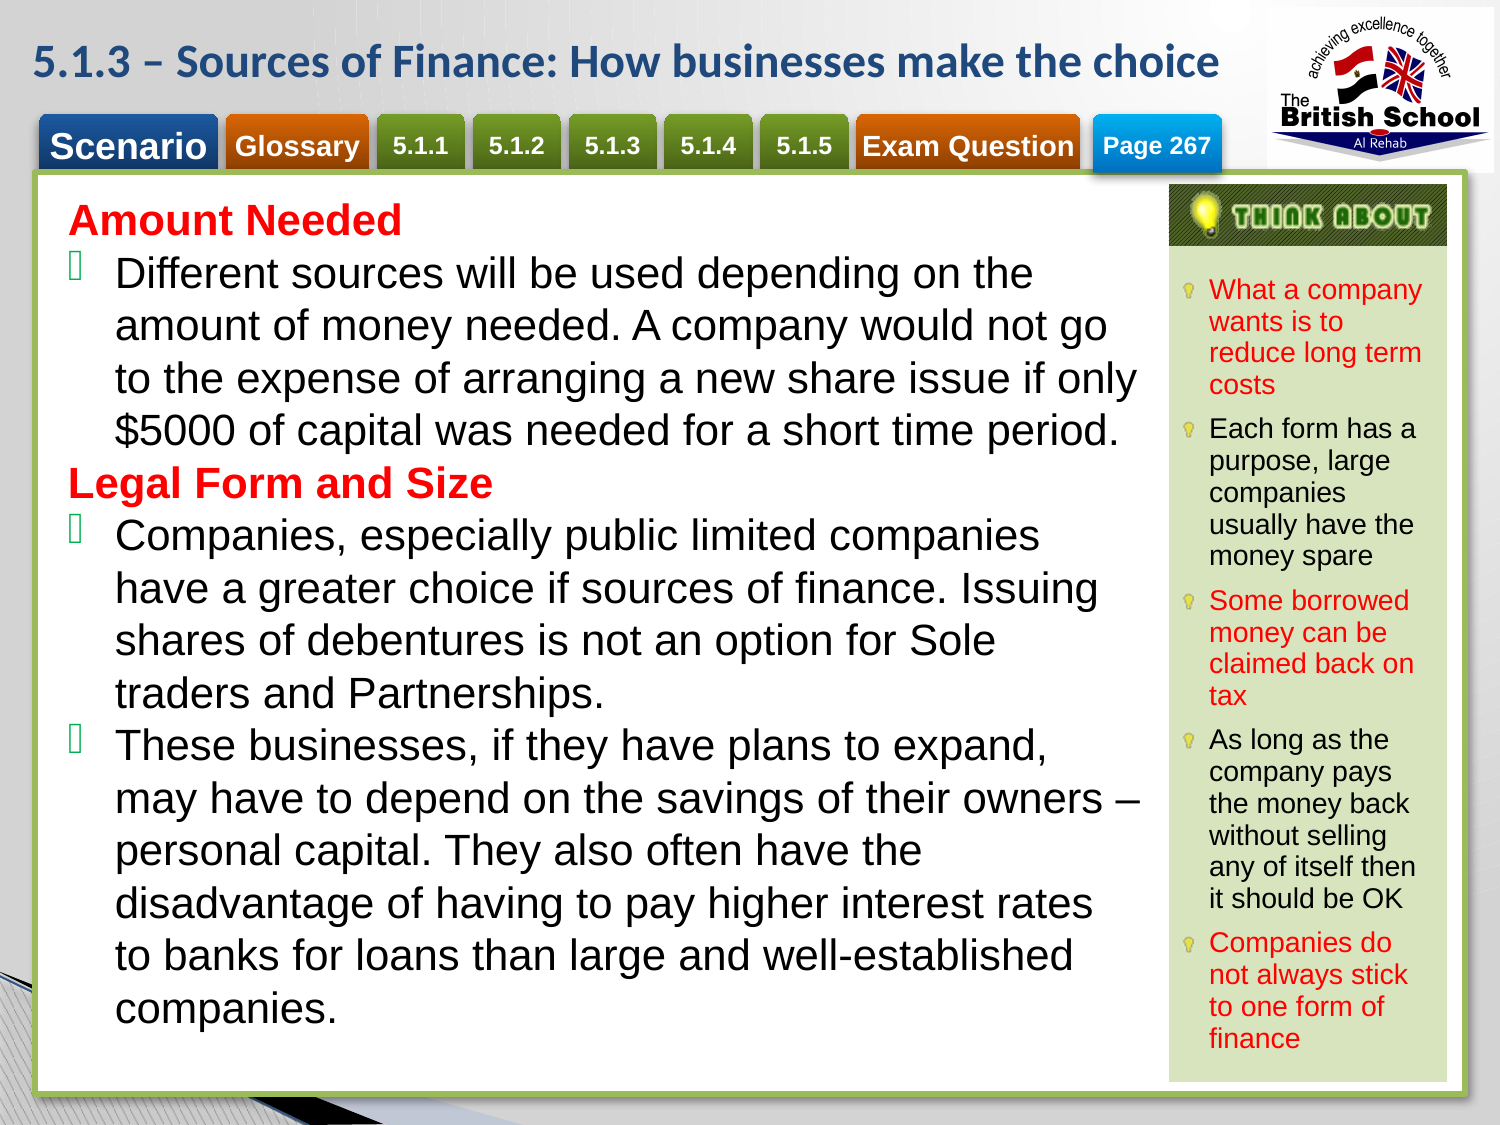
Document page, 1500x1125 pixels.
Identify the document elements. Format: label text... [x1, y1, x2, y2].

picture [1179, 933, 1197, 954]
title 5.1.3 – Sources of Finance: How businesses make the choice [17, 7, 1270, 110]
picture [1188, 188, 1435, 244]
picture [1267, 7, 1495, 173]
text_box Amount Needed Different sources will be used depending on the amount of money needed. A company would not go to the expense of arranging a new share issue if only $5000 of capital was needed for a short time period. Legal Form and Size Companies, especially public limited companies have a greater choice if sources of finance. Issuing shares of debentures is not an option for Sole traders and Partnerships. These businesses, if they have plans to expand, may have to depend on the savings of their owners – personal capital. They also often have the disadvantage of having to pay higher interest rates to banks for loans than large and well-established companies. [53, 184, 1157, 1040]
picture [1179, 418, 1197, 439]
picture [281, 1114, 303, 1125]
table_cell What a company wants is to reduce long term costs Each form has a purpose, large companies usually have the money spare Some borrowed money can be claimed back on tax As long as the company pays the money back without selling any of itself then it should be OK Companies do not always stick to one form of finance [1169, 246, 1447, 1082]
picture [1179, 590, 1197, 611]
picture [1179, 729, 1197, 750]
picture [1179, 279, 1197, 300]
text_box Page 267 [1092, 114, 1223, 173]
table_header [1169, 184, 1447, 246]
